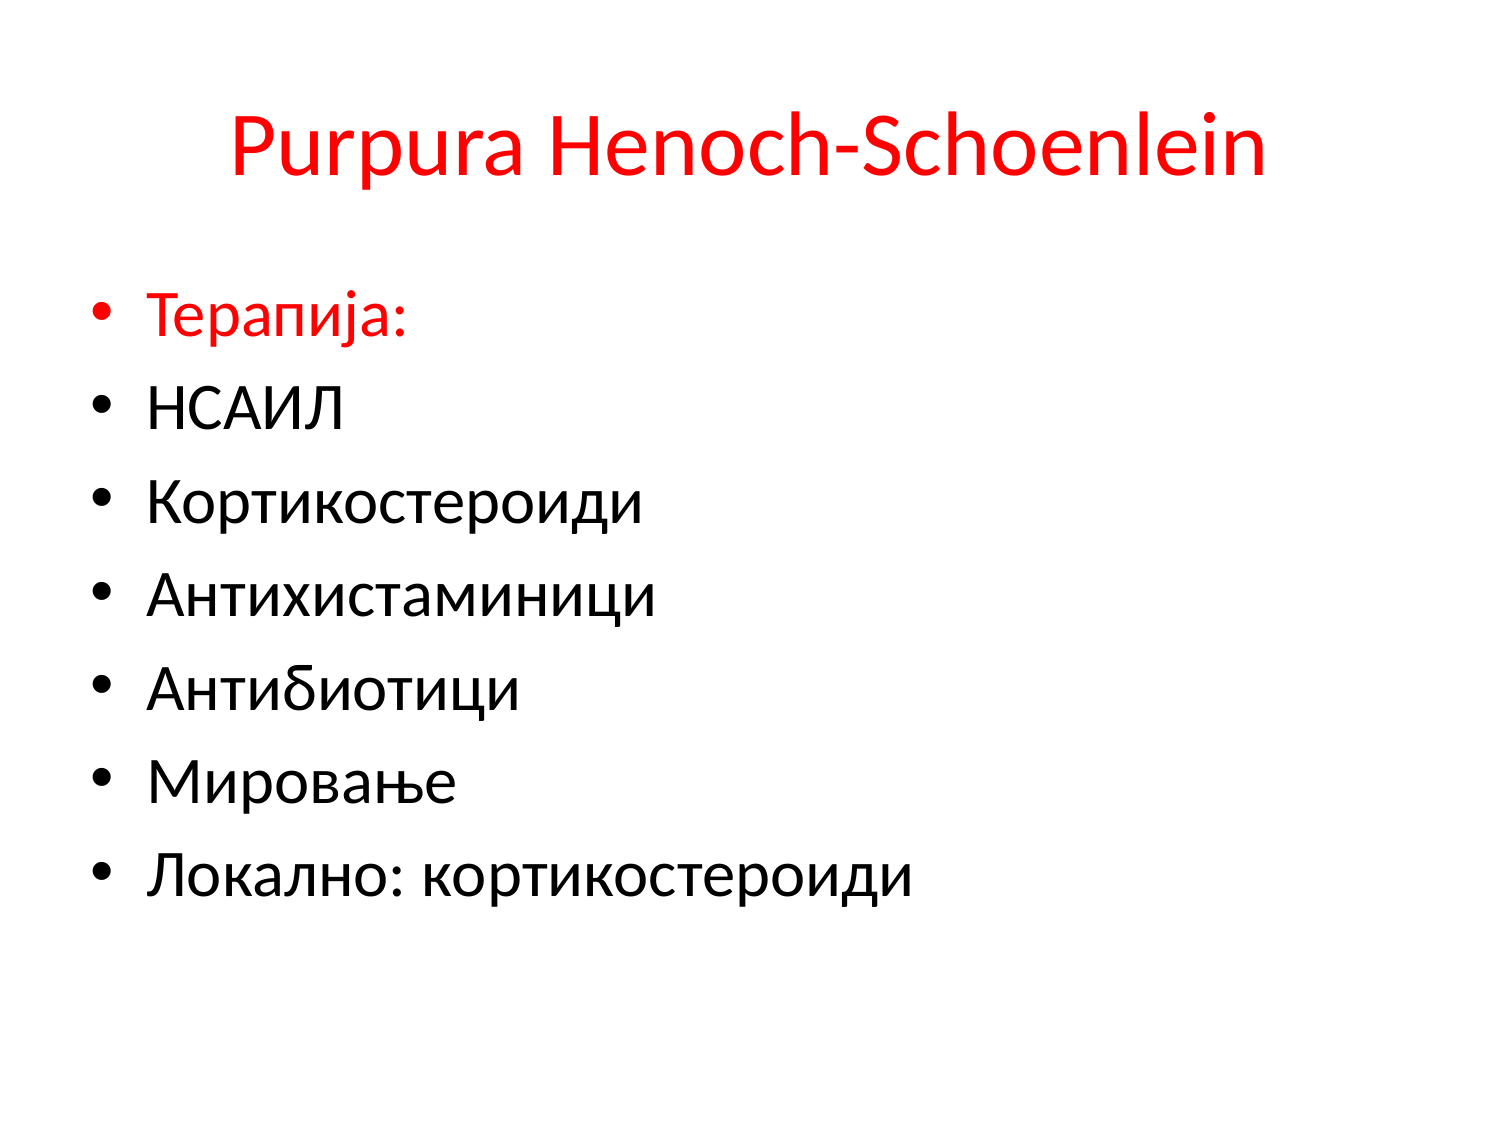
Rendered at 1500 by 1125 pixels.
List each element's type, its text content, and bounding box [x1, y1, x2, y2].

list Терапија: НСАИЛ Кортикостероиди Антихистаминици Антибиотици Мировање Локално: кортикостероиди [75, 262, 1425, 1005]
title Purpura Henoch-Schoenlein [75, 45, 1425, 233]
